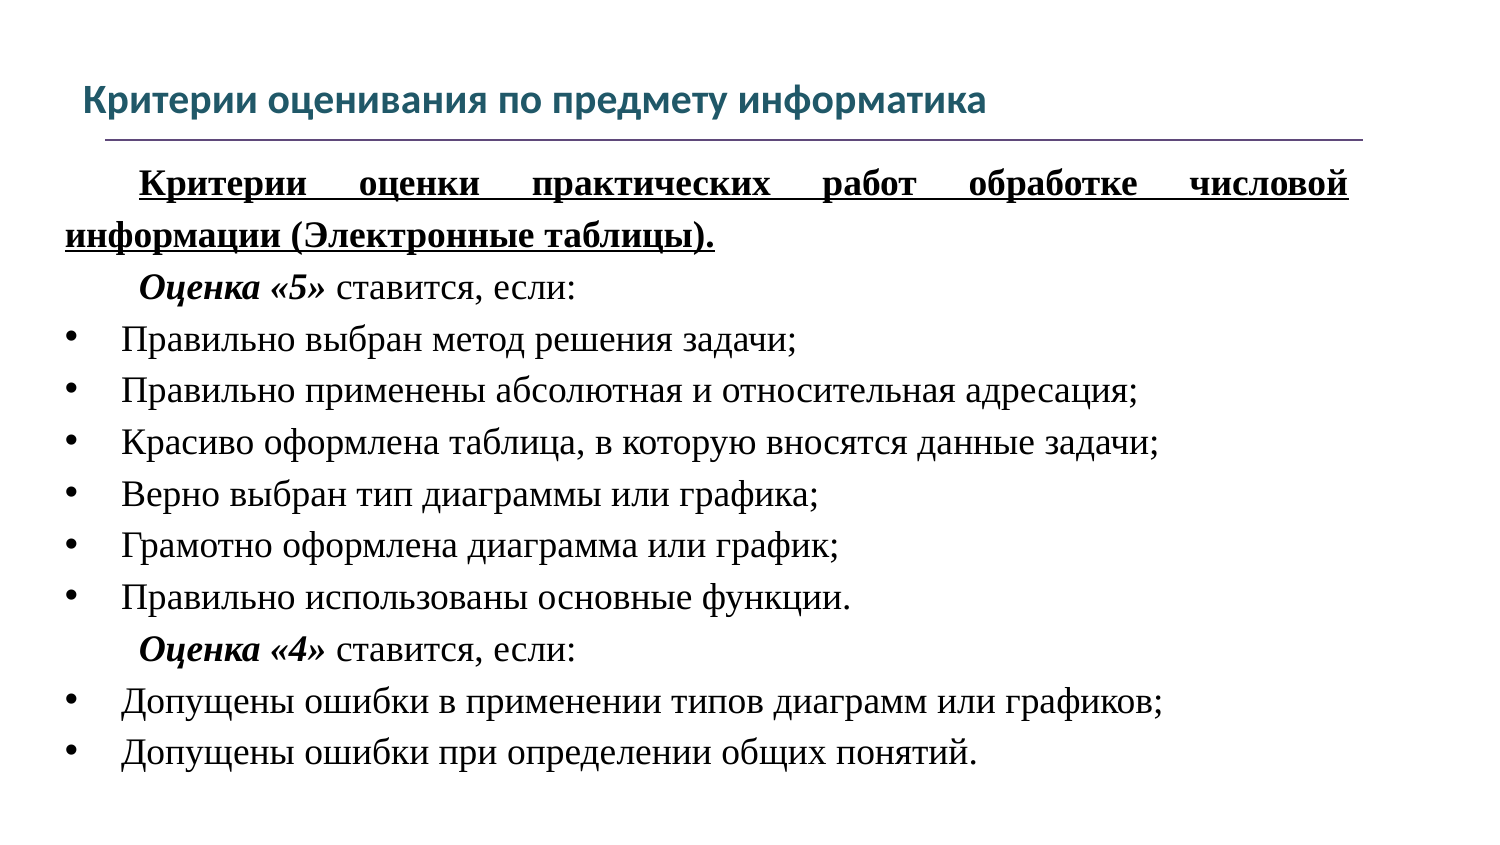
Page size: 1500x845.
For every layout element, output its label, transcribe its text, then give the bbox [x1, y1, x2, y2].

text_box Критерии оценки практических работ обработке числовой информации (Электронные таблицы). Оценка «5» ставится, если: Правильно выбран метод решения задачи; Правильно применены абсолютная и относительная адресация; Красиво оформлена таблица, в которую вносятся данные задачи; Верно выбран тип диаграммы или графика; Грамотно оформлена диаграмма или график; Правильно использованы основные функции. Оценка «4» ставится, если: Допущены ошибки в применении типов диаграмм или графиков; Допущены ошибки при определении общих понятий. [50, 144, 1364, 780]
title Критерии оценивания по предмету информатика [83, 28, 1417, 213]
